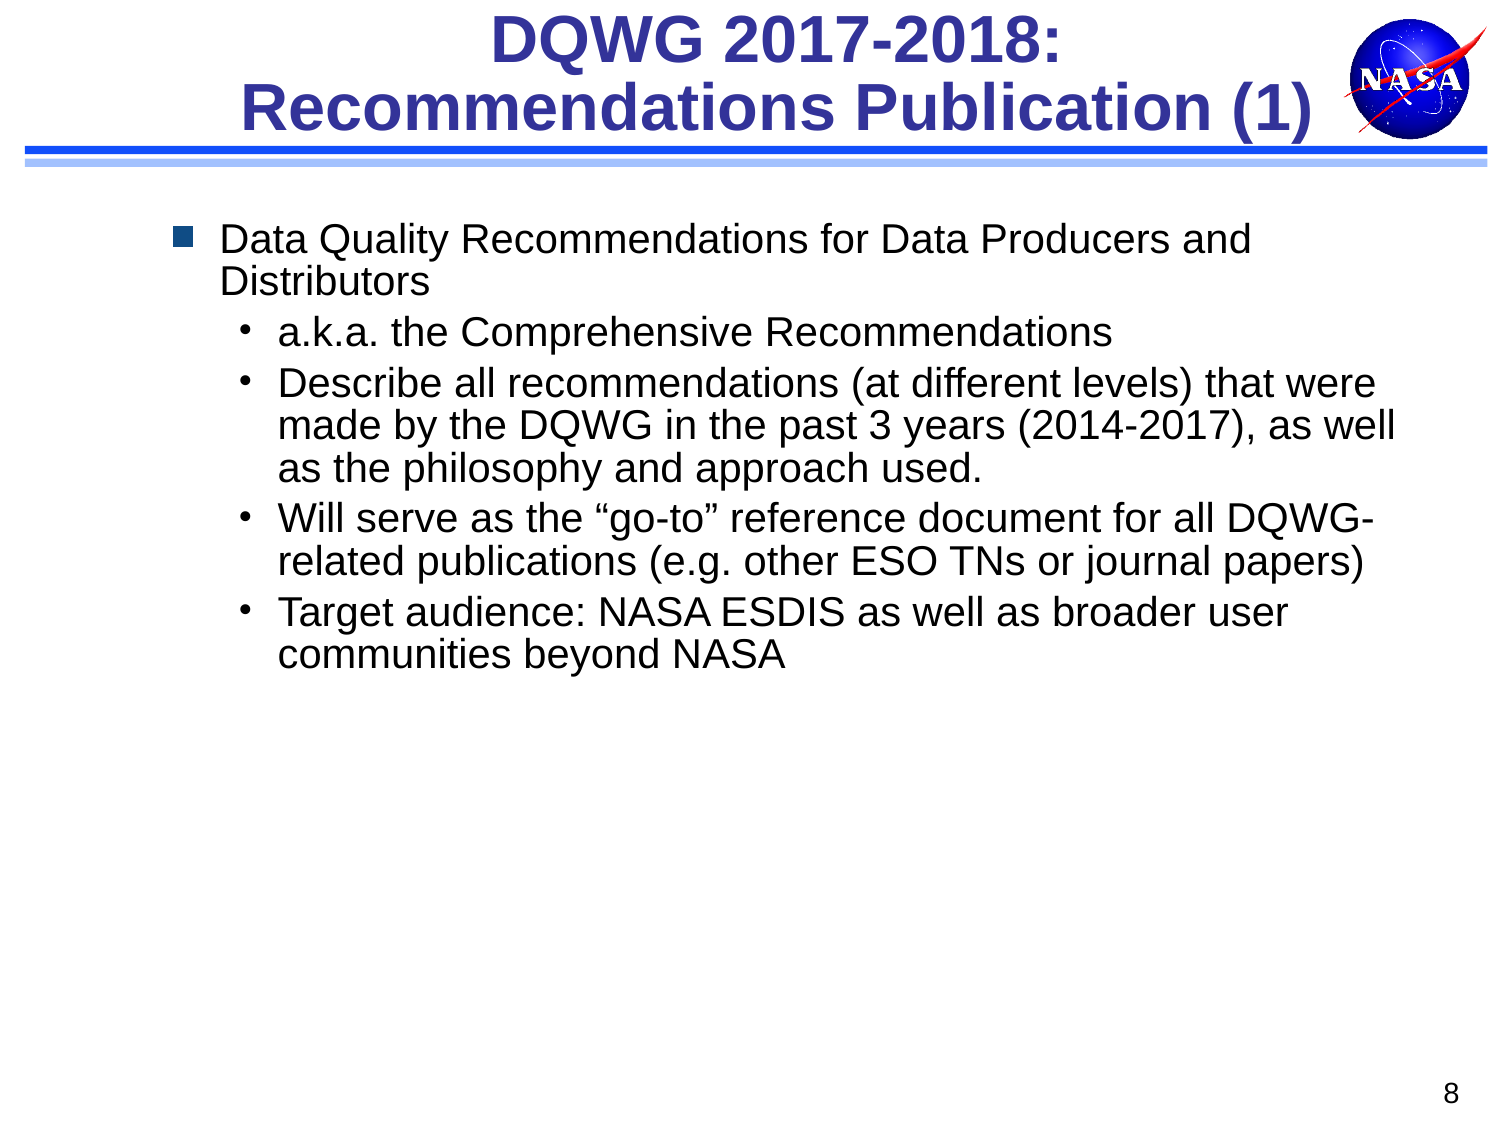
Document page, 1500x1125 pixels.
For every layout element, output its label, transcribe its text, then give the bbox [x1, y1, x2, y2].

title DQWG 2017-2018: Recommendations Publication (1) [207, 5, 1348, 147]
slide_number 8 [1161, 1066, 1475, 1125]
picture [1325, 10, 1500, 150]
picture [173, 226, 193, 247]
list Data Quality Recommendations for Data Producers and Distributors a.k.a. the Comprehensive Recommendations Describe all recommendations (at different levels) that were made by the DQWG in the past 3 years (2014-2017), as well as the philosophy and approach used. Will serve as the “go-to” reference document for all DQWG-related publications (e.g. other ESO TNs or journal papers) Target audience: NASA ESDIS as well as broader user communities beyond NASA [157, 211, 1446, 1055]
